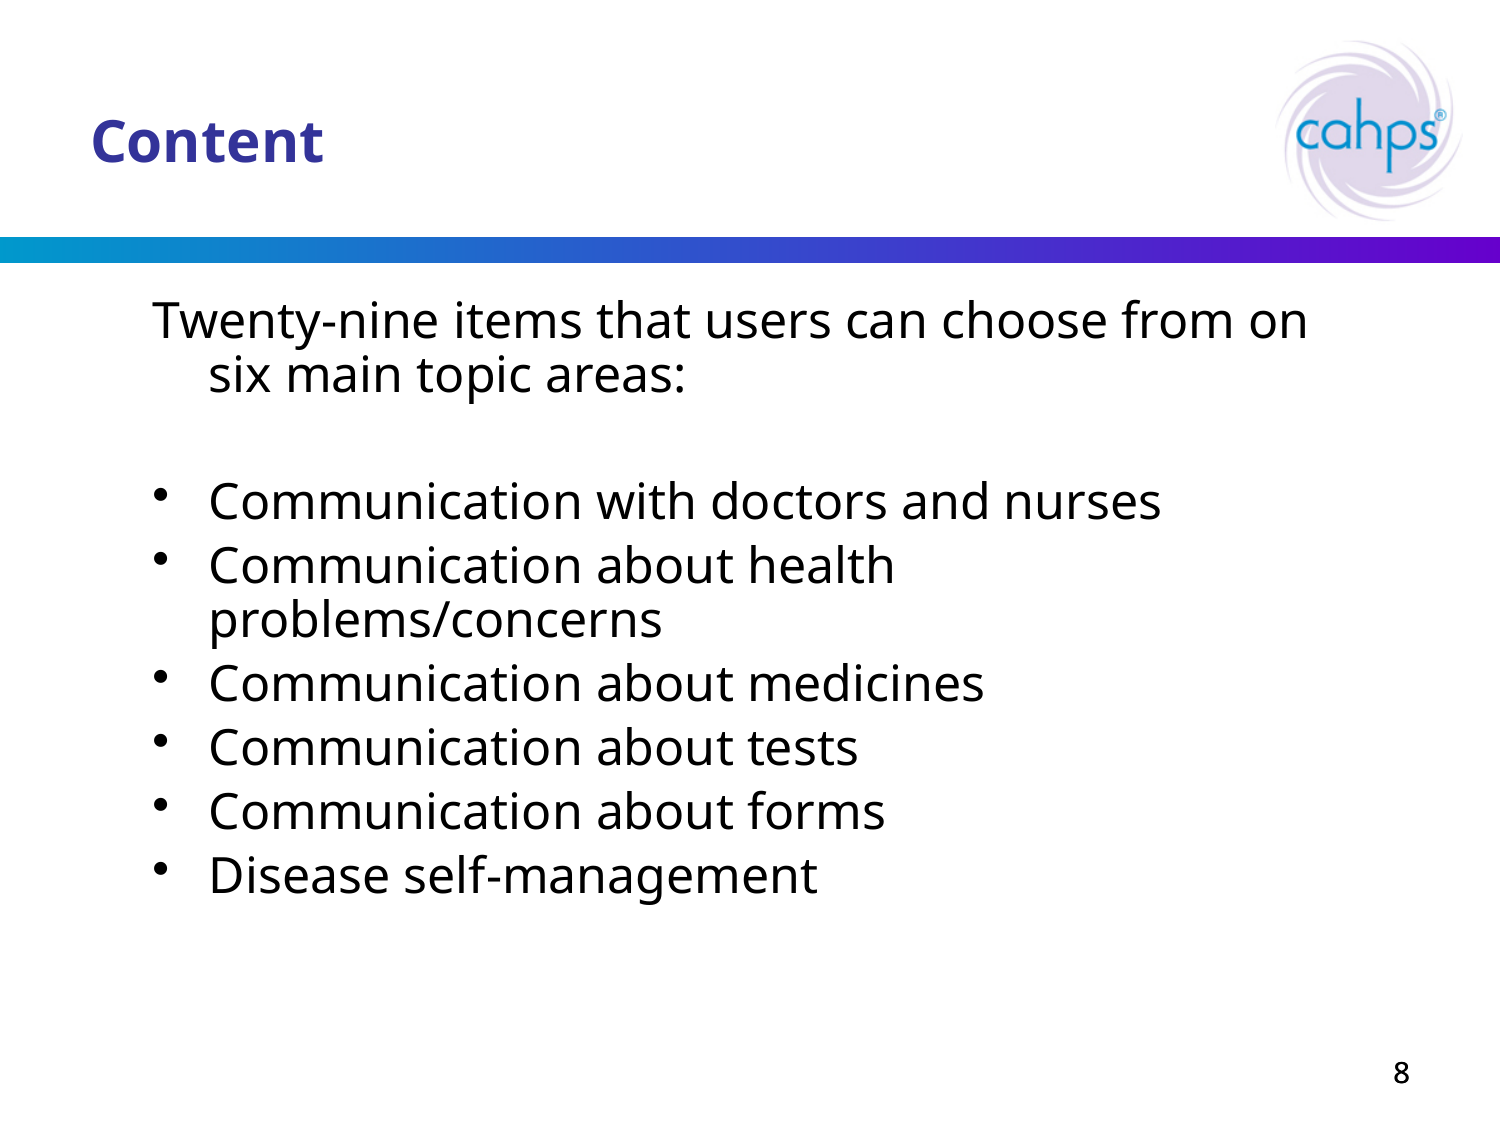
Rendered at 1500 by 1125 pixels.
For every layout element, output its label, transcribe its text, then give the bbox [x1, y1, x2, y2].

text_box 8 [1074, 1046, 1425, 1125]
list Twenty-nine items that users can choose from on six main topic areas: Communication with doctors and nurses Communication about health problems/concerns Communication about medicines Communication about tests Communication about forms Disease self-management [137, 287, 1350, 1005]
title Content [75, 45, 1313, 233]
picture [1275, 37, 1463, 225]
